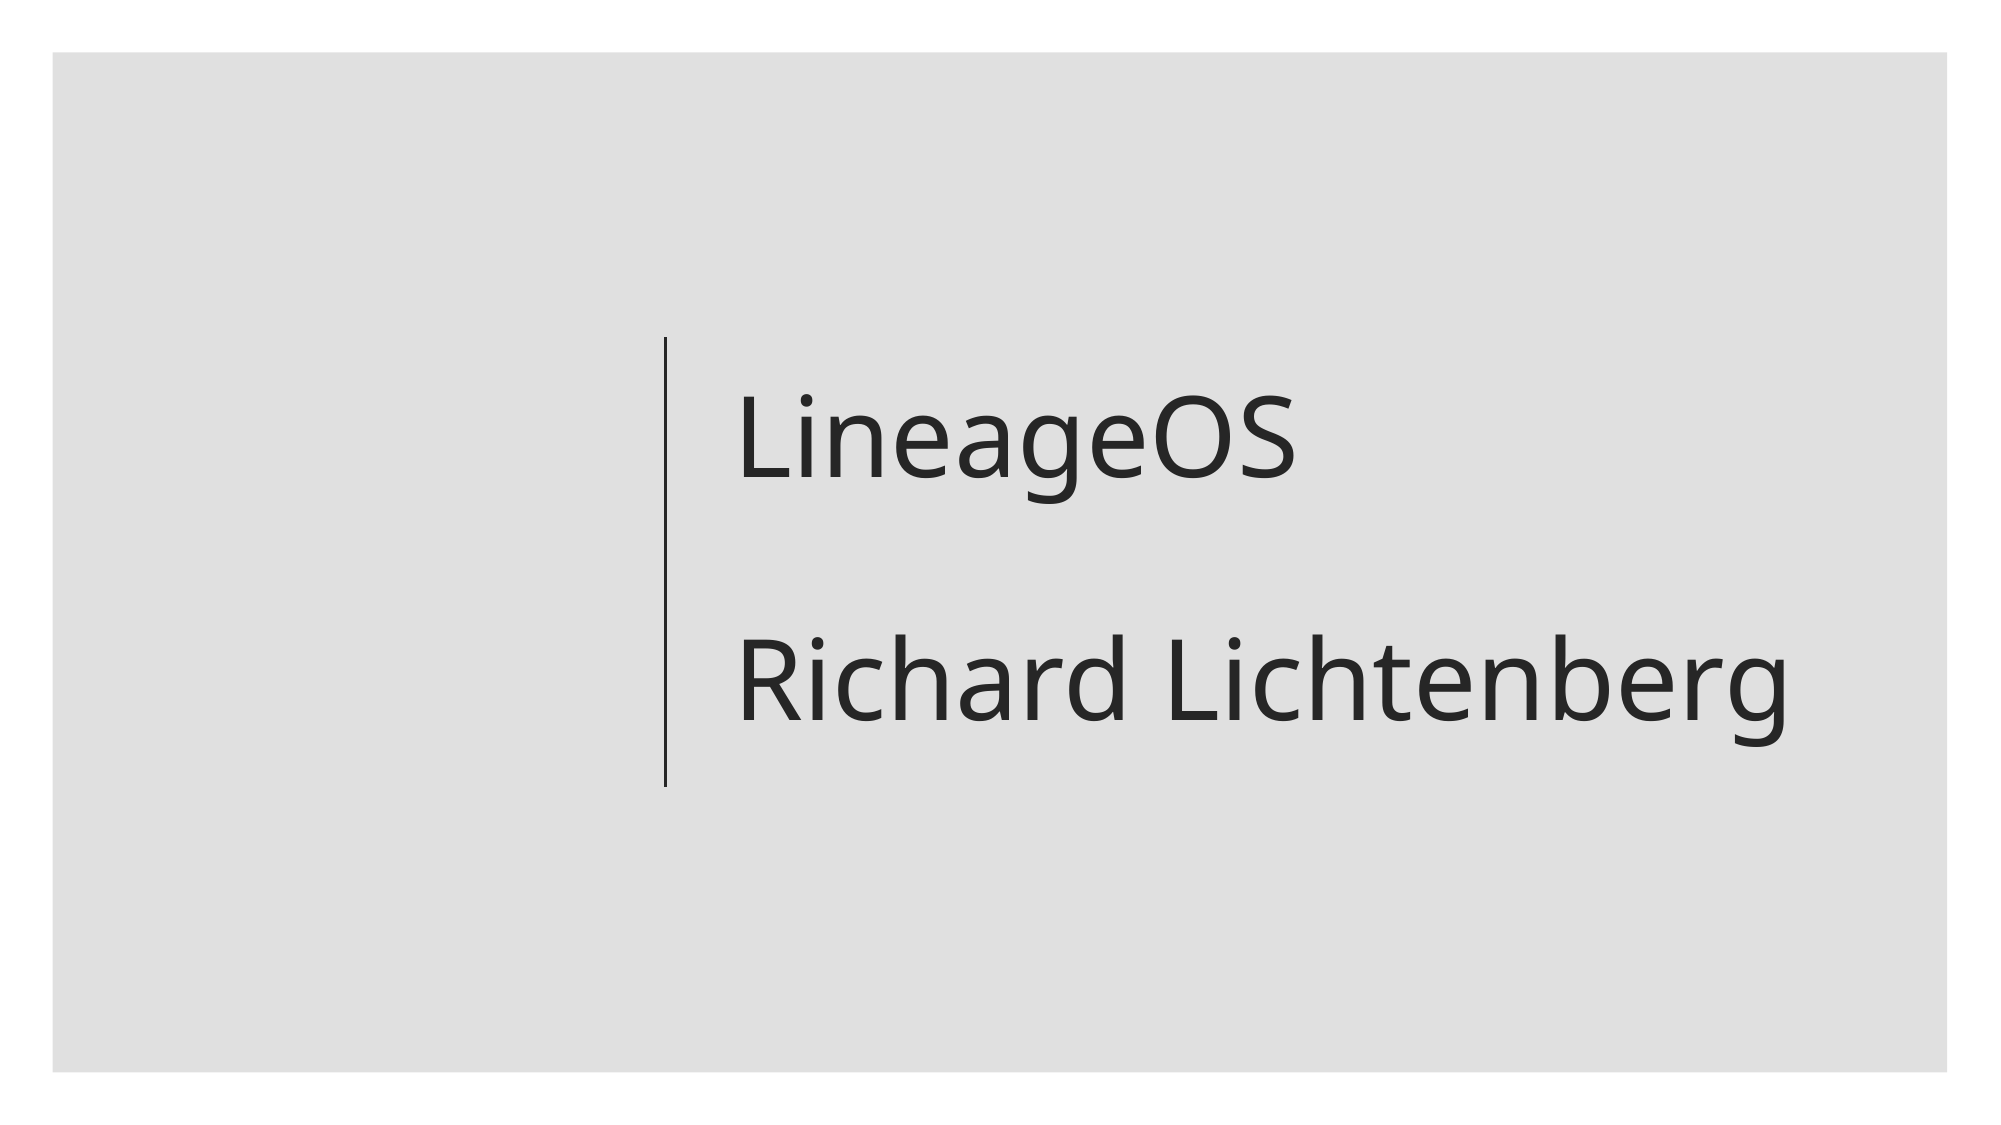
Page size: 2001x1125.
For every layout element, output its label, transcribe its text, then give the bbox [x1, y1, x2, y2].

text_box [52, 51, 1948, 1073]
title LineageOS Richard Lichtenberg [718, 158, 1829, 967]
